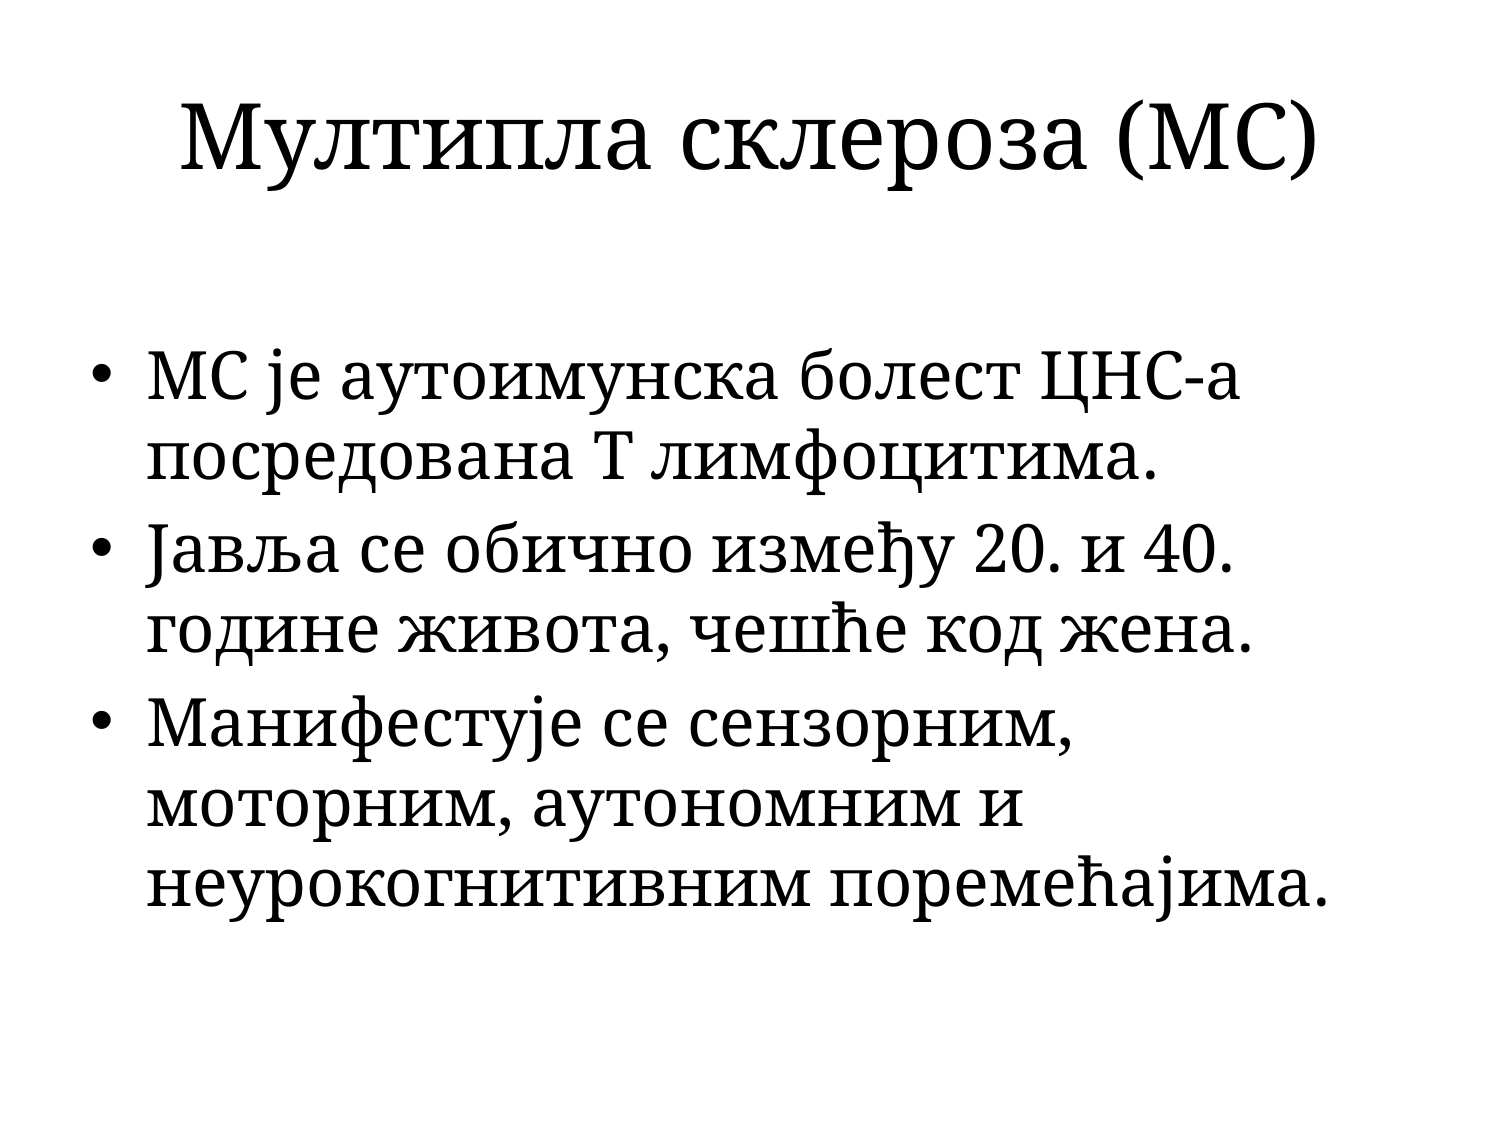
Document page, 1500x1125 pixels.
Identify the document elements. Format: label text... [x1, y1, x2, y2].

list MС је аутоимунска болест ЦНС-а посредована Т лимфоцитима. Јавља се обично између 20. и 40. године живота, чешће код жена. Манифестује се сензорним, моторним, аутономним и неурокогнитивним поремећајима. [75, 231, 1425, 1005]
title Мултипла склероза (МС) [75, 45, 1425, 220]
